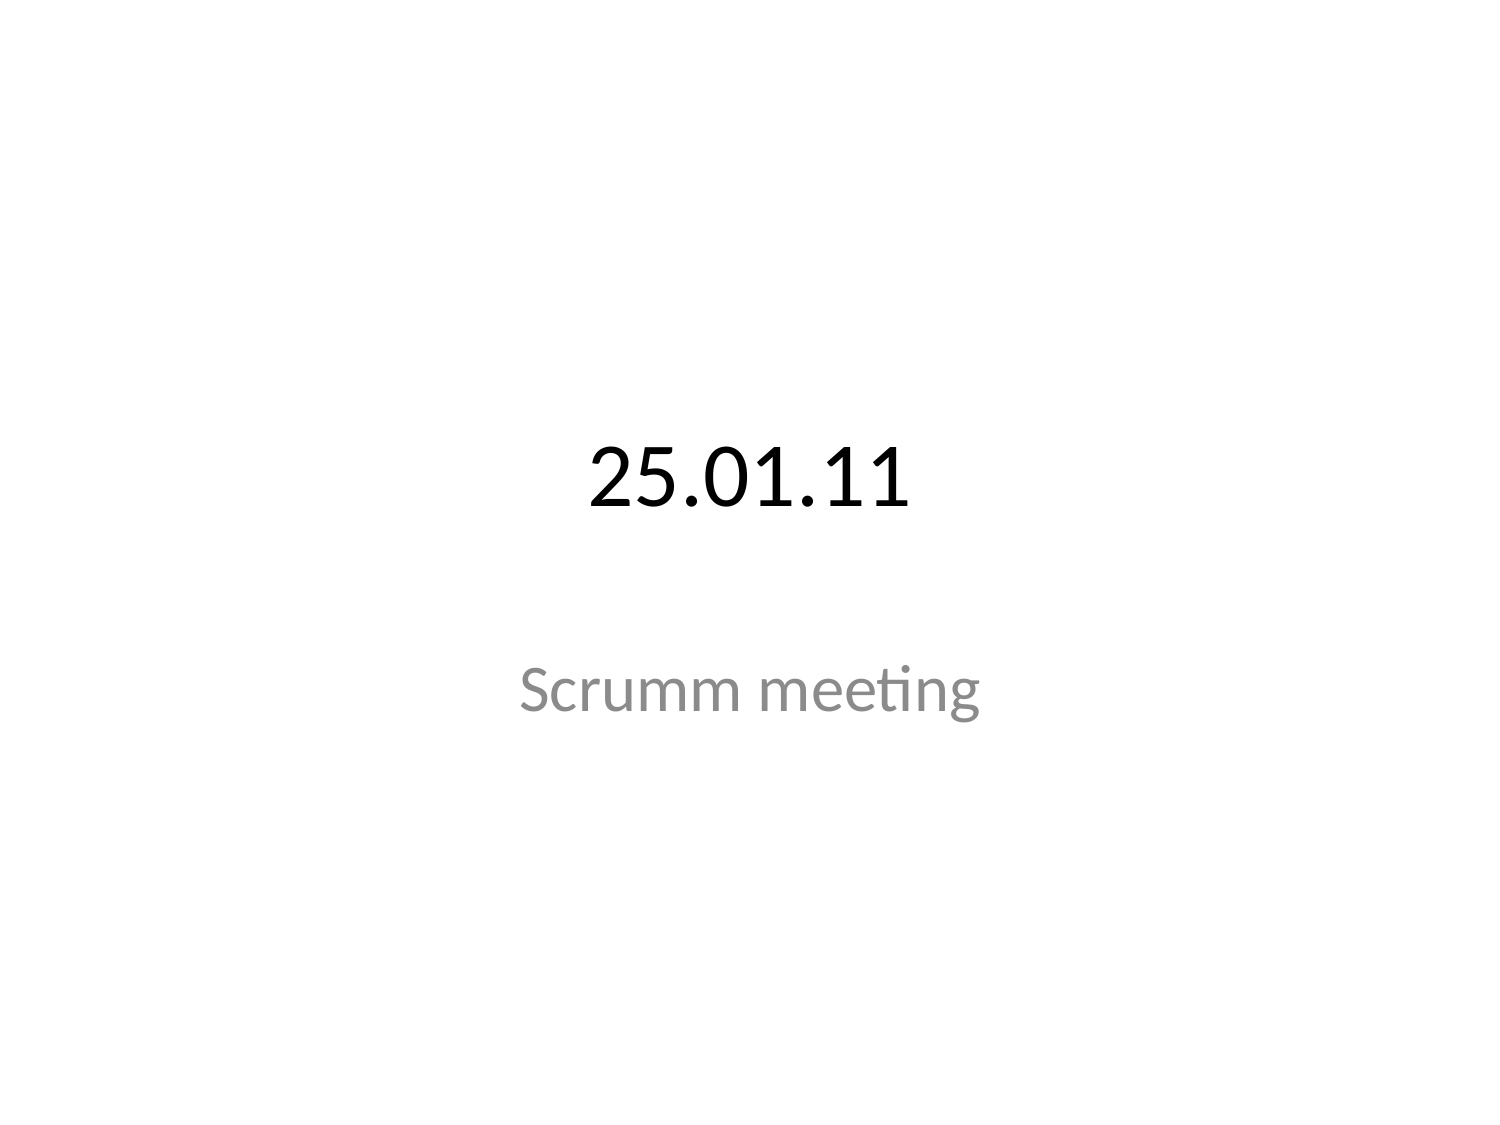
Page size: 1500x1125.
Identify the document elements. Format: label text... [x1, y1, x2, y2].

subtitle Scrumm meeting [225, 637, 1275, 925]
title 25.01.11 [112, 349, 1388, 591]
